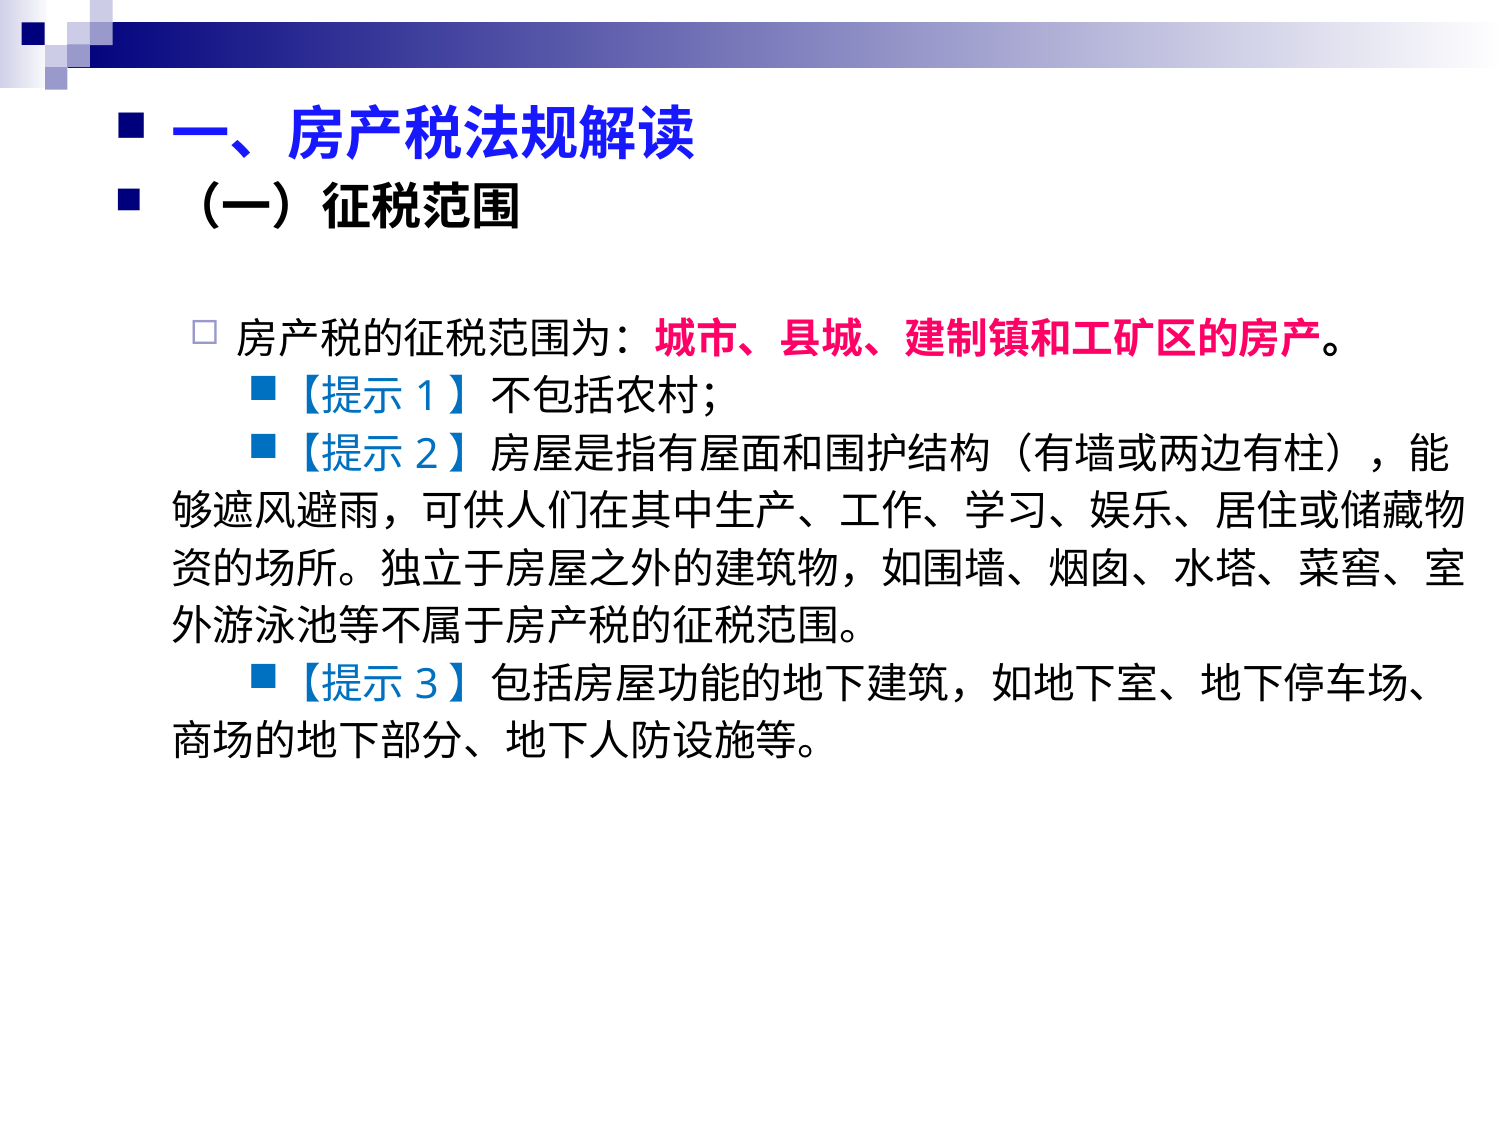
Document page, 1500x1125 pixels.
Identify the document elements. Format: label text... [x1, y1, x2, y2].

list 一、房产税法规解读 （一）征税范围 房产税的征税范围为：城市、县城、建制镇和工矿区的房产。 【提示1】不包括农村； 【提示2】房屋是指有屋面和围护结构（有墙或两边有柱），能够遮风避雨，可供人们在其中生产、工作、学习、娱乐、居住或储藏物资的场所。独立于房屋之外的建筑物，如围墙、烟囱、水塔、菜窖、室外游泳池等不属于房产税的征税范围。 【提示3】包括房屋功能的地下建筑，如地下室、地下停车场、商场的地下部分、地下人防设施等。 [100, 77, 1494, 1112]
